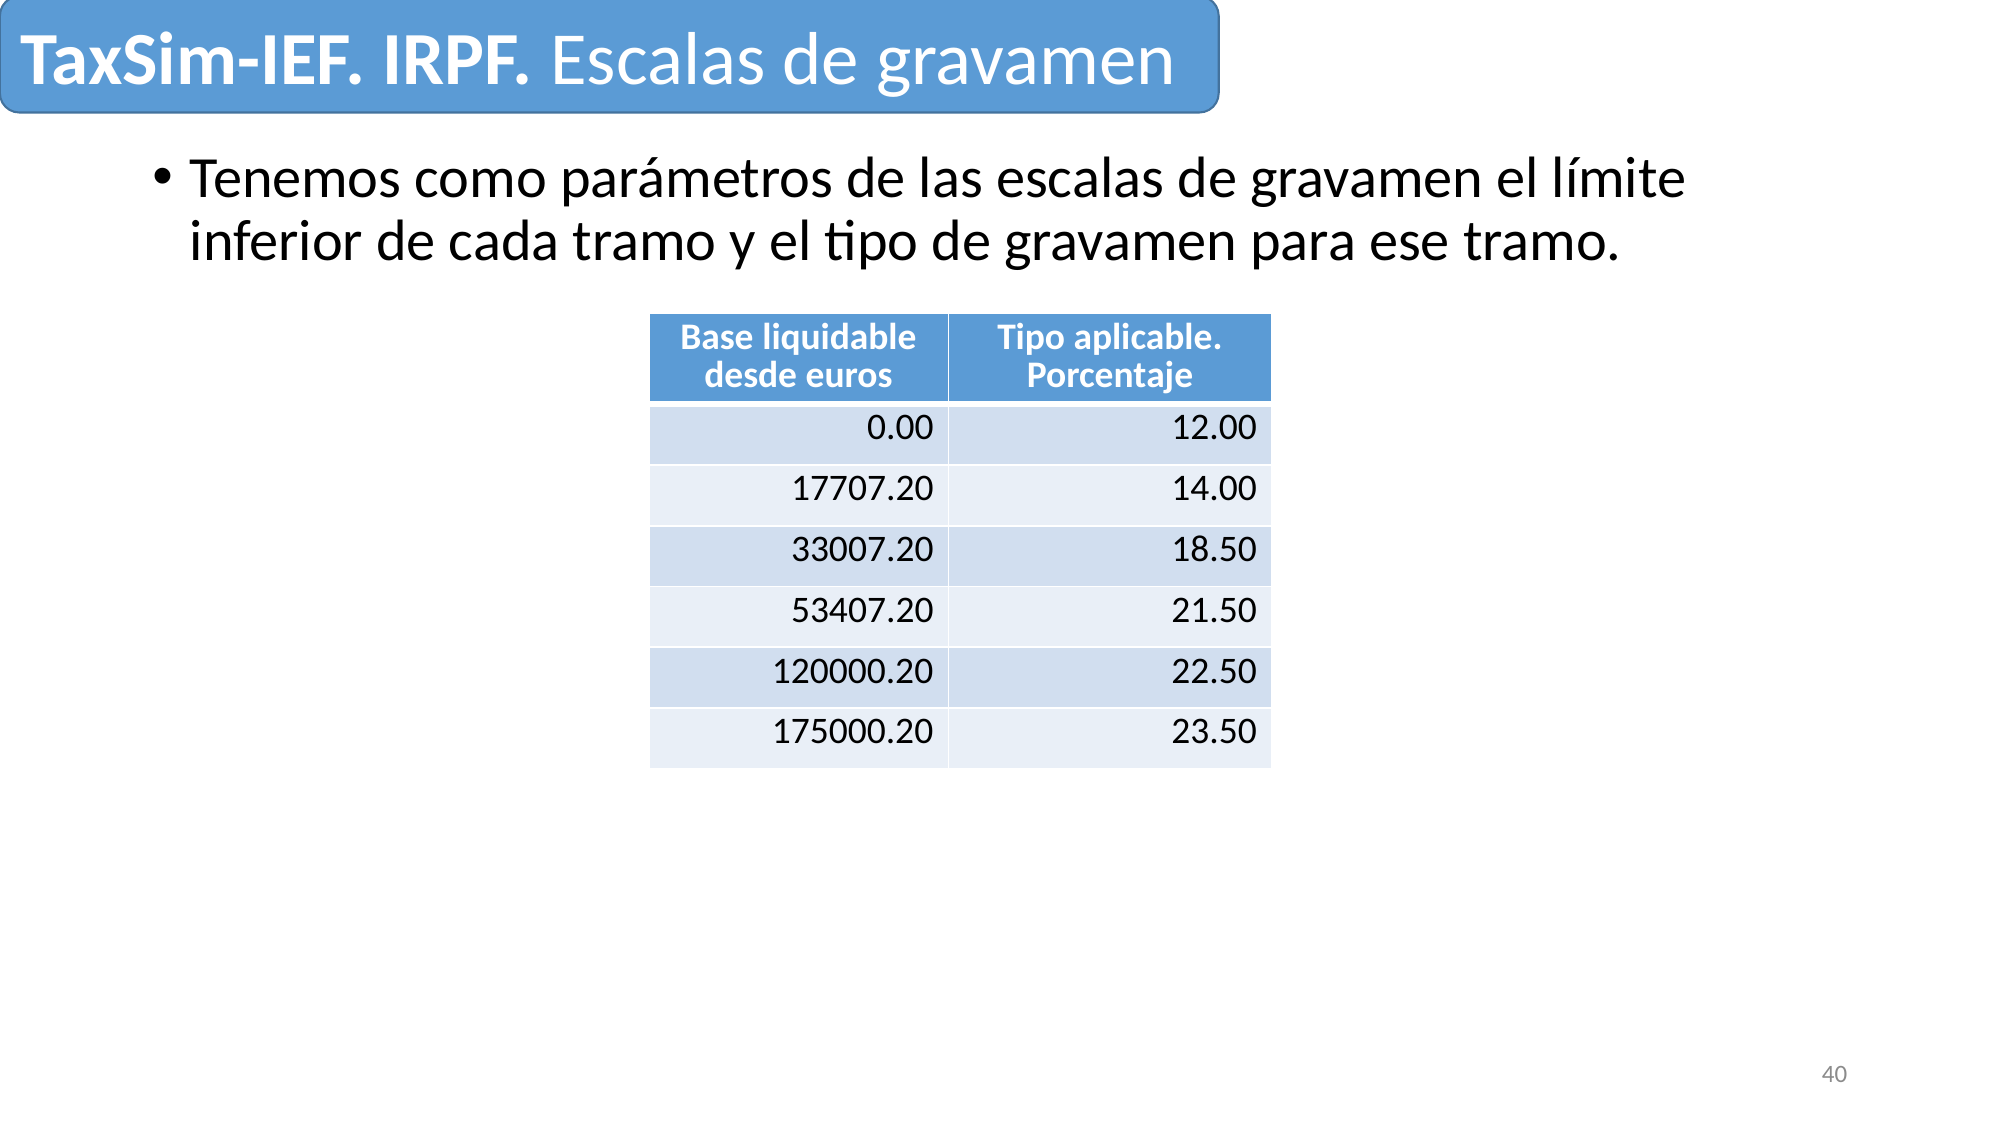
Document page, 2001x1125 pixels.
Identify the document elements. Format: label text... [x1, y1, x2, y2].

table_cell 17707.20 [650, 466, 948, 525]
table_cell 12.00 [949, 407, 1271, 464]
table_cell 21.50 [949, 587, 1271, 646]
table_cell 22.50 [949, 648, 1271, 707]
slide_number 40 [1412, 1042, 1863, 1103]
table_cell 120000.20 [650, 648, 948, 707]
table_cell 53407.20 [650, 587, 948, 646]
text_box TaxSim-IEF. IRPF. Escalas de gravamen [0, 0, 1220, 114]
list Tenemos como parámetros de las escalas de gravamen el límite inferior de cada tramo y el tipo de gravamen para ese tramo. [137, 139, 1863, 1014]
table_cell 33007.20 [650, 527, 948, 586]
table_header Tipo aplicable. Porcentaje [949, 314, 1271, 401]
table_cell 18.50 [949, 527, 1271, 586]
table_cell 23.50 [949, 709, 1271, 768]
table_cell 0.00 [650, 407, 948, 464]
table_cell 14.00 [949, 466, 1271, 525]
table_header Base liquidable desde euros [650, 314, 948, 401]
table_cell 175000.20 [650, 709, 948, 768]
